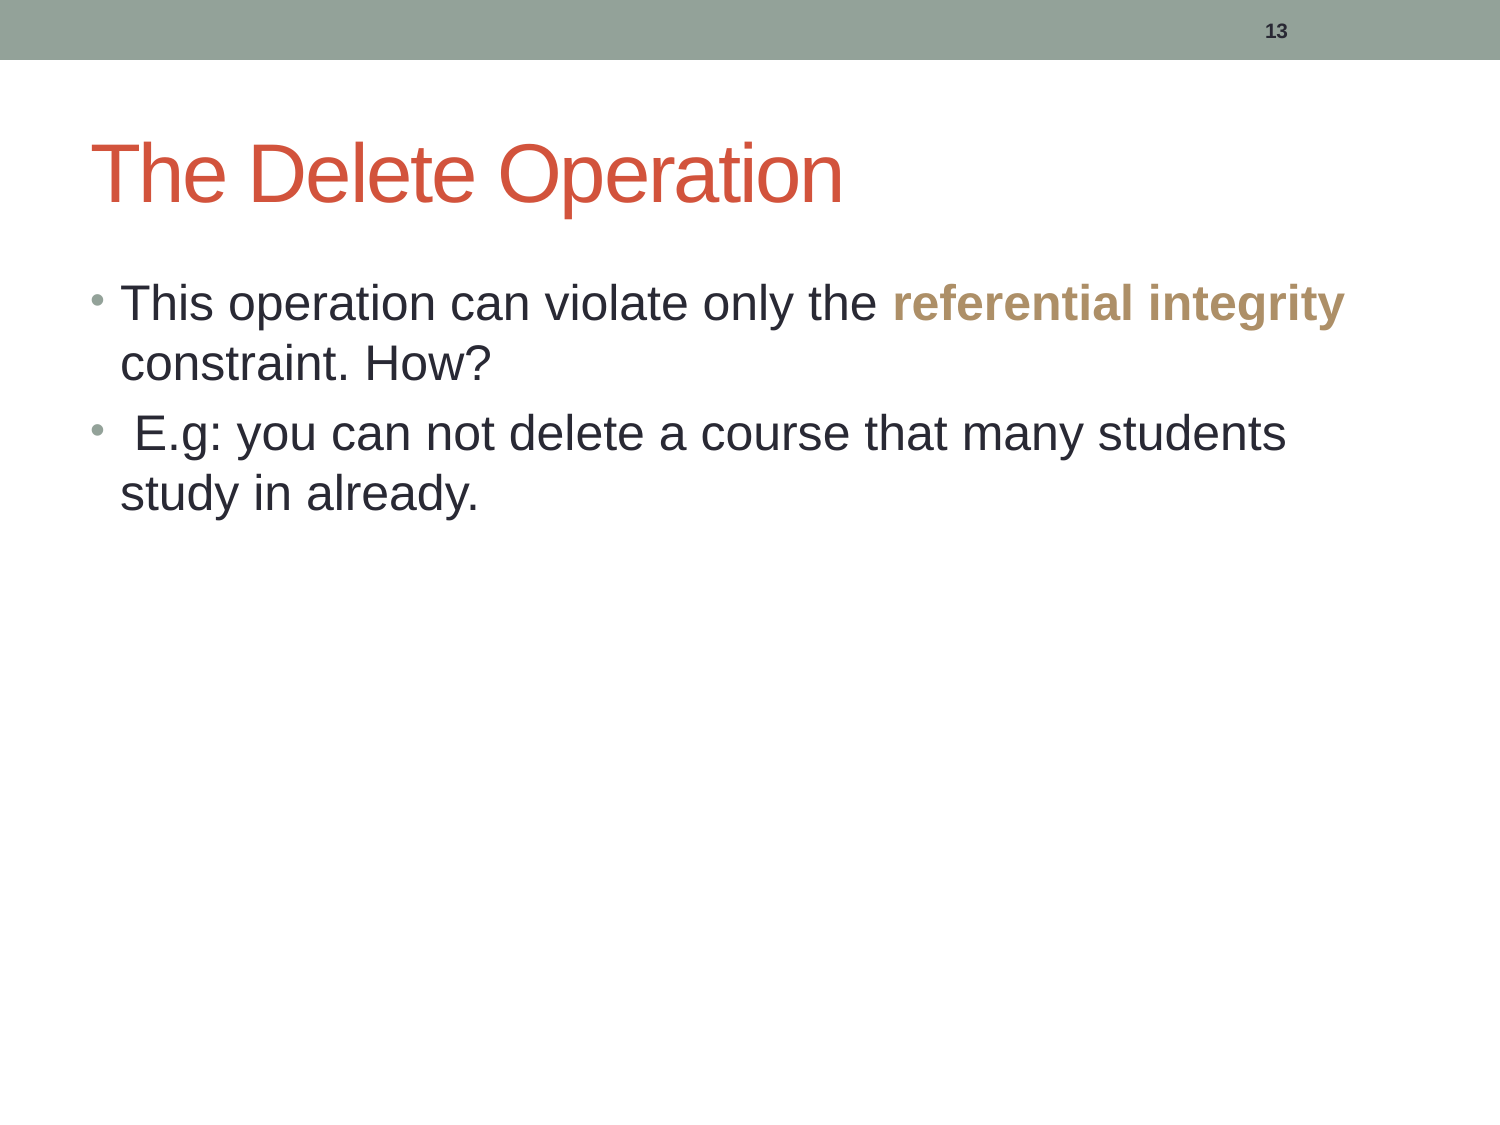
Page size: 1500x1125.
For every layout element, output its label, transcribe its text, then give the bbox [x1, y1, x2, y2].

list This operation can violate only the referential integrity constraint. How? E.g: you can not delete a course that many students study in already. [75, 262, 1425, 1063]
slide_number 13 [1250, 3, 1425, 57]
title The Delete Operation [75, 87, 1425, 250]
